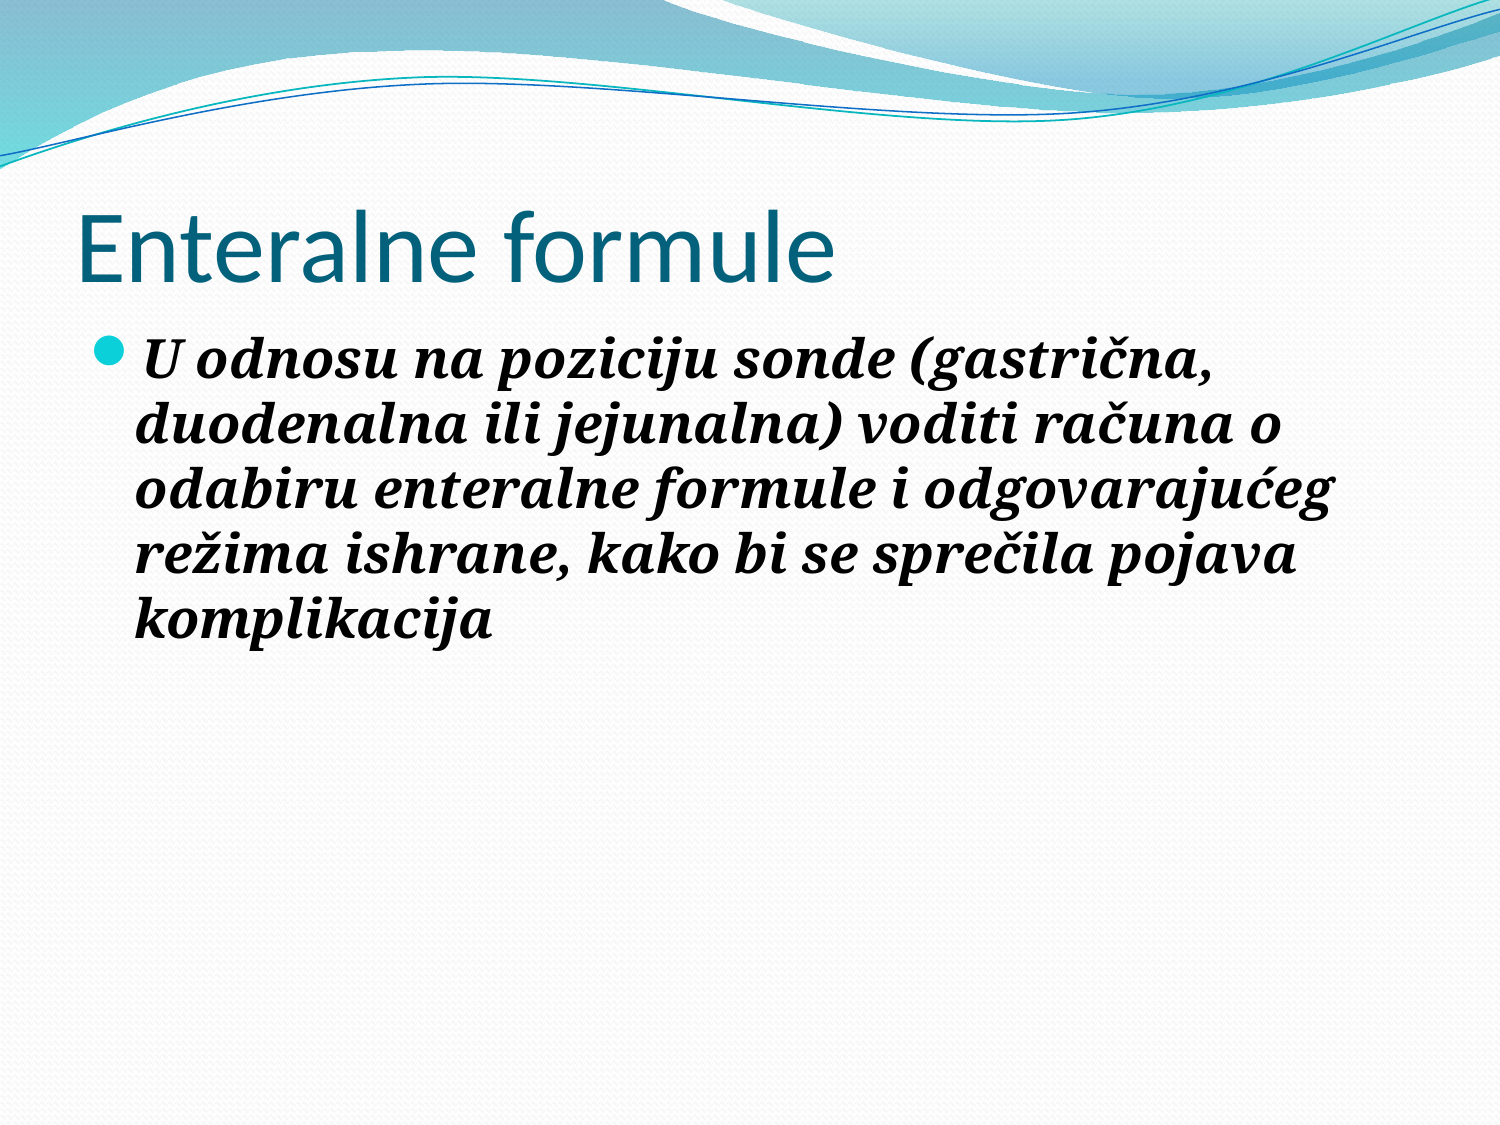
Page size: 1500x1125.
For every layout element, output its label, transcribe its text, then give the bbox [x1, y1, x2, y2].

title Enteralne formule [75, 115, 1425, 303]
list U odnosu na poziciju sonde (gastrična, duodenalna ili jejunalna) voditi računa o odabiru enteralne formule i odgovarajućeg režima ishrane, kako bi se sprečila pojava komplikacija [75, 317, 1425, 1038]
